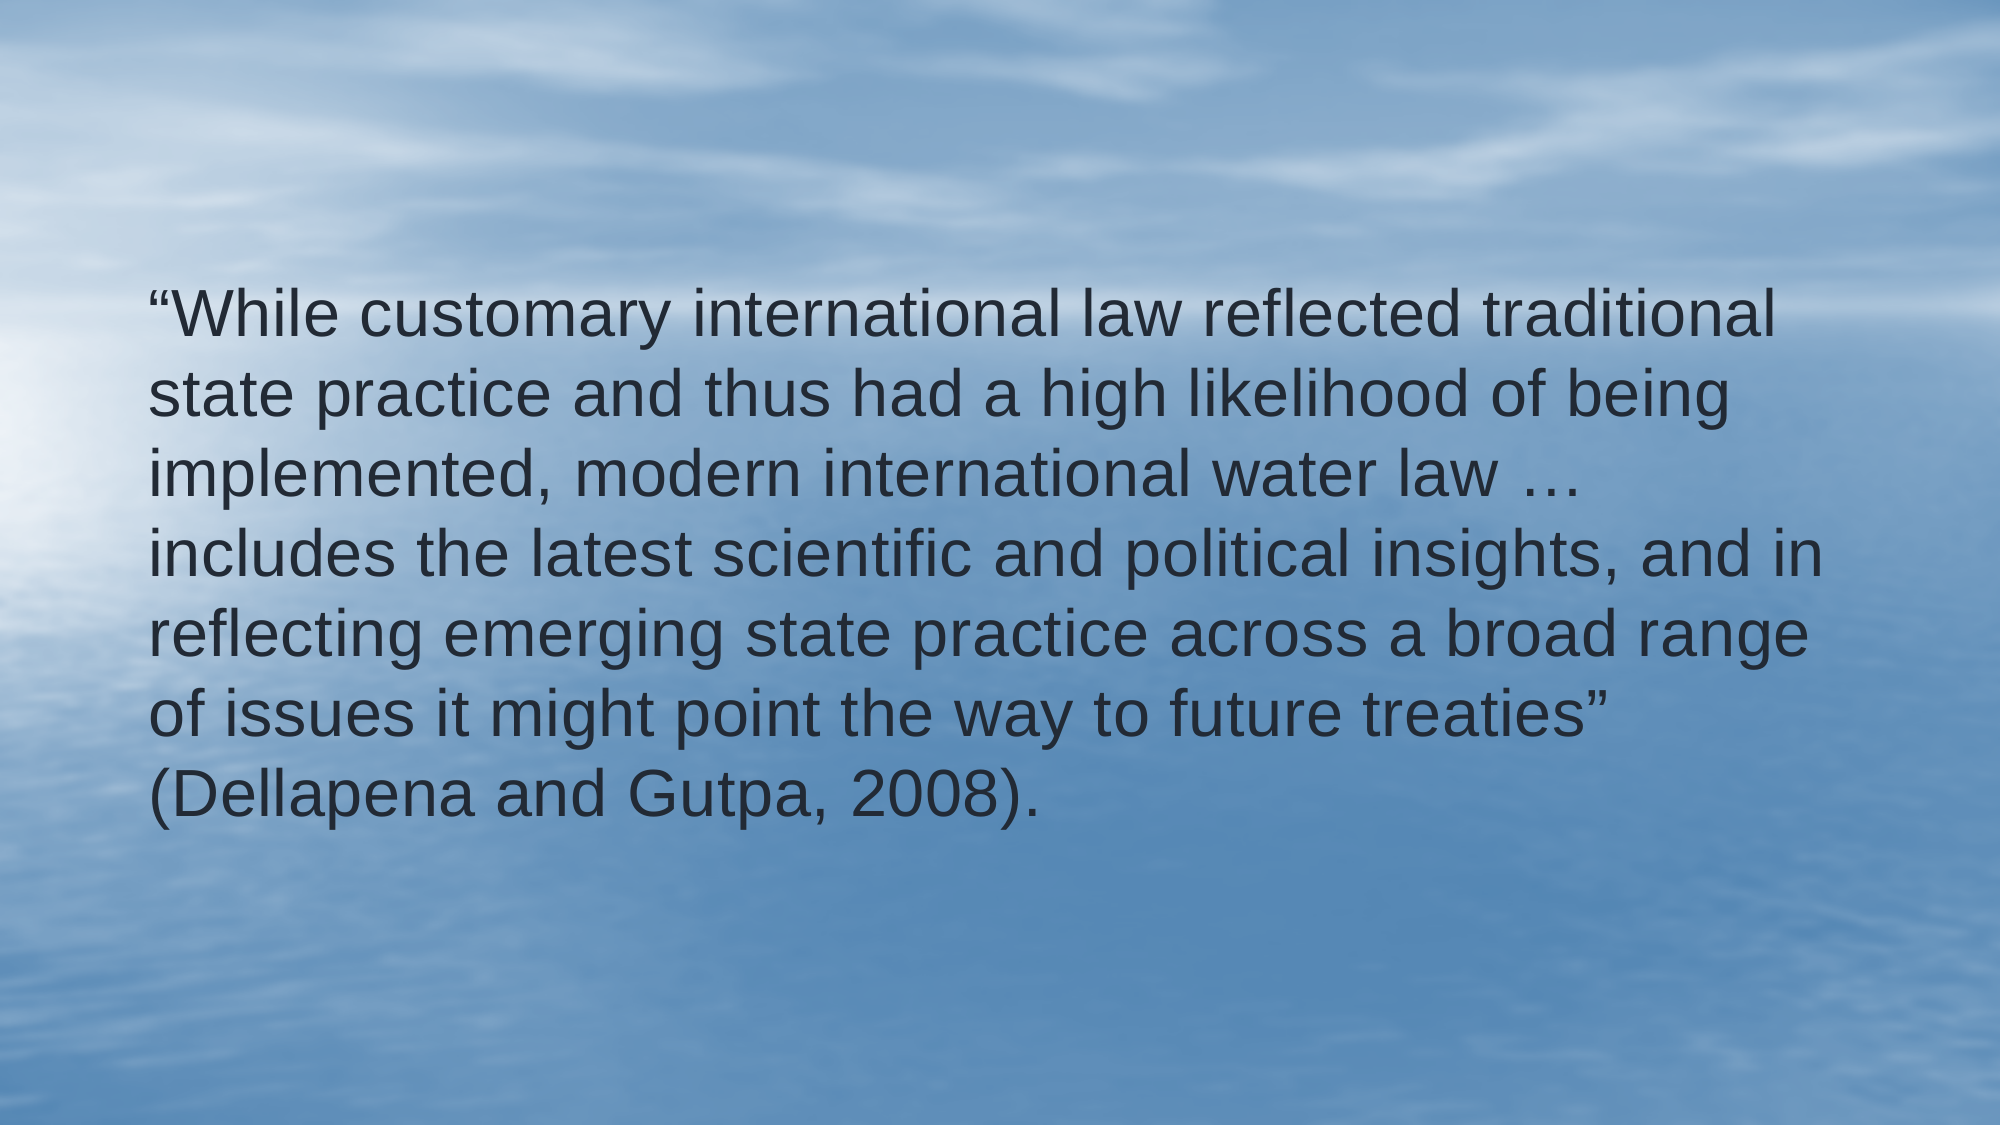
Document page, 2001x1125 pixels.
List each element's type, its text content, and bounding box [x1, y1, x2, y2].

list “While customary international law reflected traditional state practice and thus had a high likelihood of being implemented, modern international water law … includes the latest scientific and political insights, and in reflecting emerging state practice across a broad range of issues it might point the way to future treaties” (Dellapena and Gutpa, 2008). [133, 262, 1867, 938]
